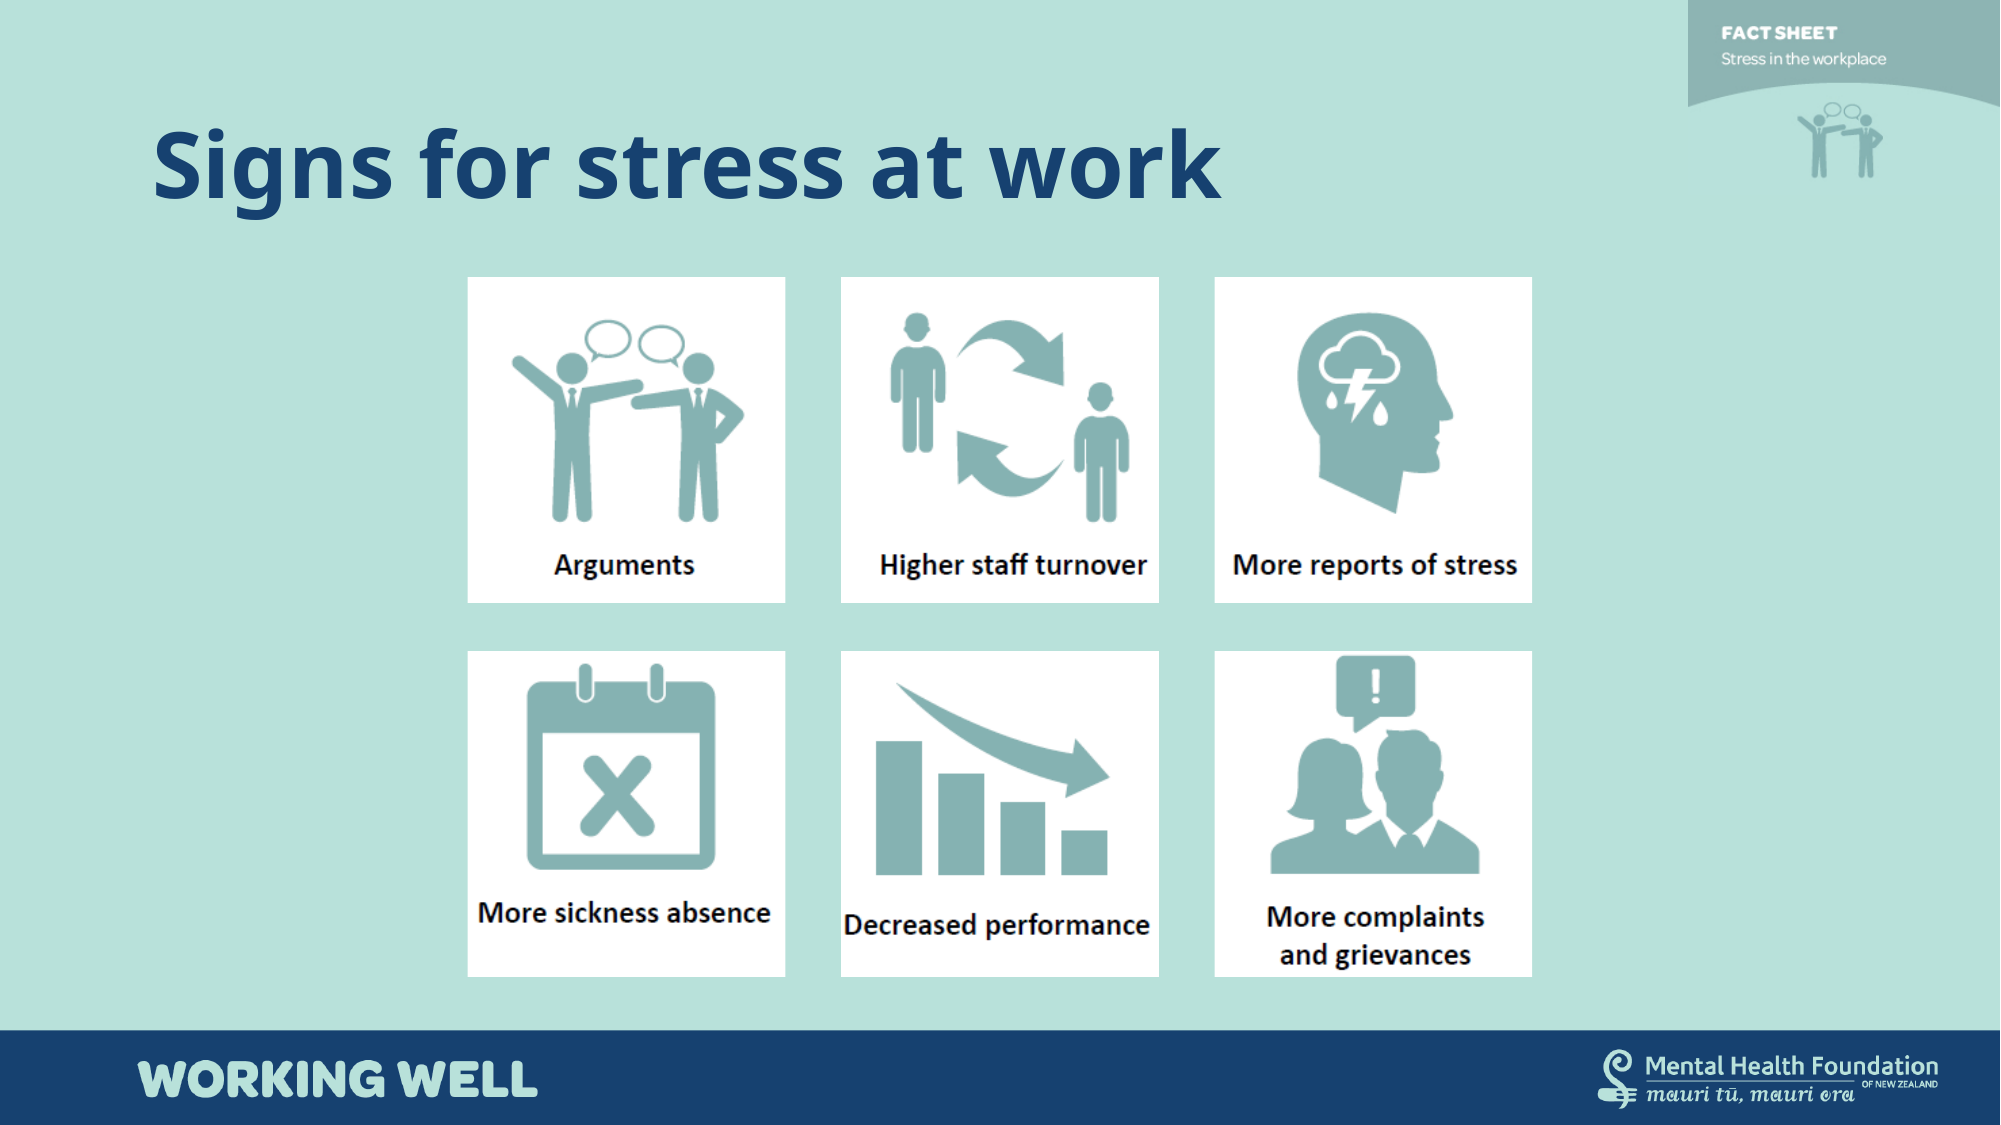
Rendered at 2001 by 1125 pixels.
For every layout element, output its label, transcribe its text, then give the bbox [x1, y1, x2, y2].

title Signs for stress at work [137, 59, 1863, 278]
picture [1688, 0, 2000, 195]
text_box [467, 277, 1533, 977]
picture [137, 1060, 538, 1098]
picture [1597, 1049, 1938, 1109]
